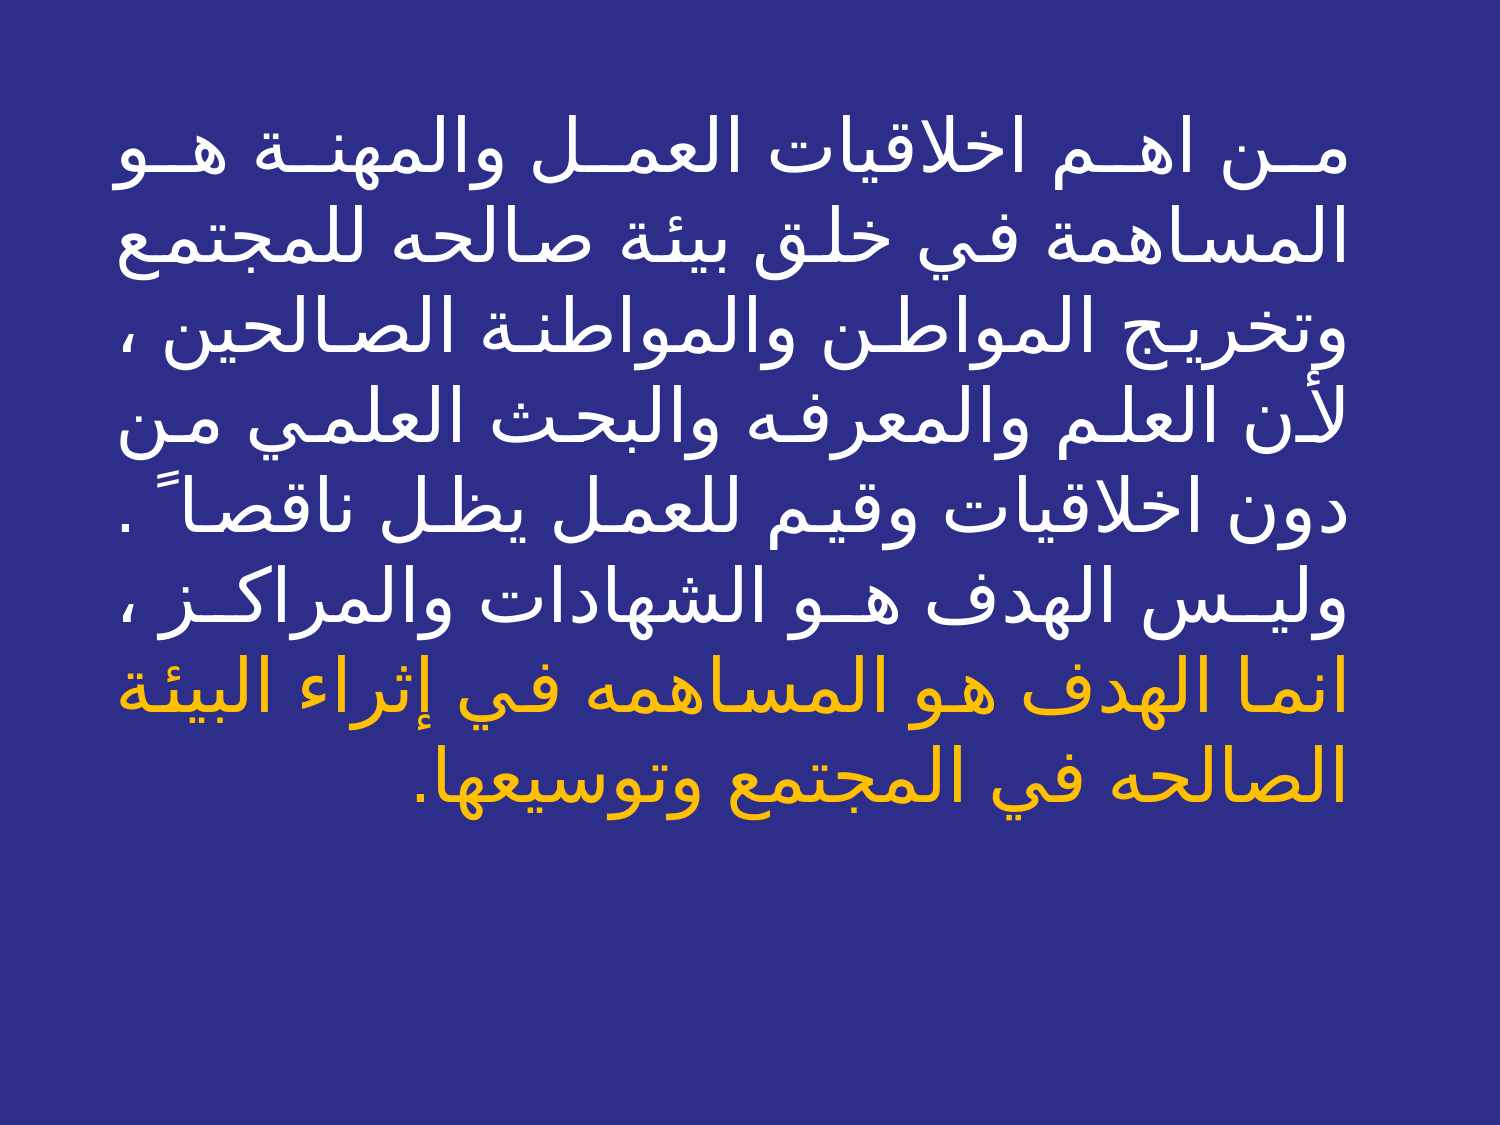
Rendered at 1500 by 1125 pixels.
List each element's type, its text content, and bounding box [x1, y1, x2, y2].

list من اهم اخلاقيات العمل والمهنة هو المساهمة في خلق بيئة صالحه للمجتمع وتخريج المواطن والمواطنة الصالحين ، لأن العلم والمعرفه والبحث العلمي من دون اخلاقيات وقيم للعمل يظل ناقصا ً . وليس الهدف هو الشهادات والمراكز ، انما الهدف هو المساهمه في إثراء البيئة الصالحه في المجتمع وتوسيعها. [100, 89, 1451, 752]
